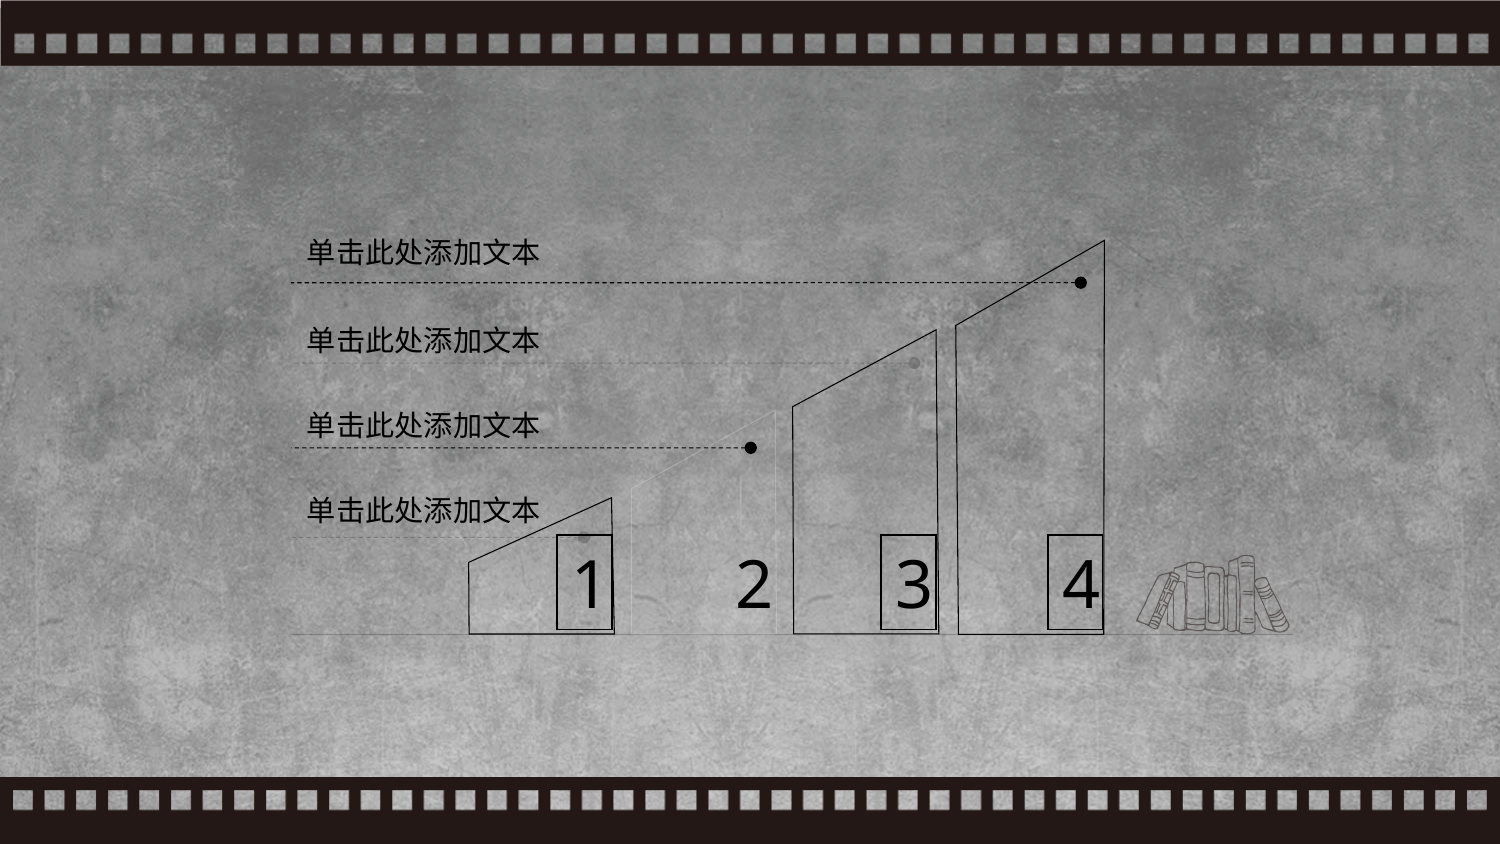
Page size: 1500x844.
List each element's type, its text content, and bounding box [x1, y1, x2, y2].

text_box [792, 329, 939, 634]
text_box 单击此处添加文本 [291, 314, 556, 365]
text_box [955, 240, 1105, 634]
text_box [631, 409, 777, 634]
text_box 单击此处添加文本 [291, 226, 556, 277]
picture [0, 1, 1500, 844]
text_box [1135, 554, 1290, 635]
text_box 单击此处添加文本 [291, 399, 556, 450]
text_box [468, 497, 615, 634]
text_box 单击此处添加文本 [291, 484, 556, 535]
